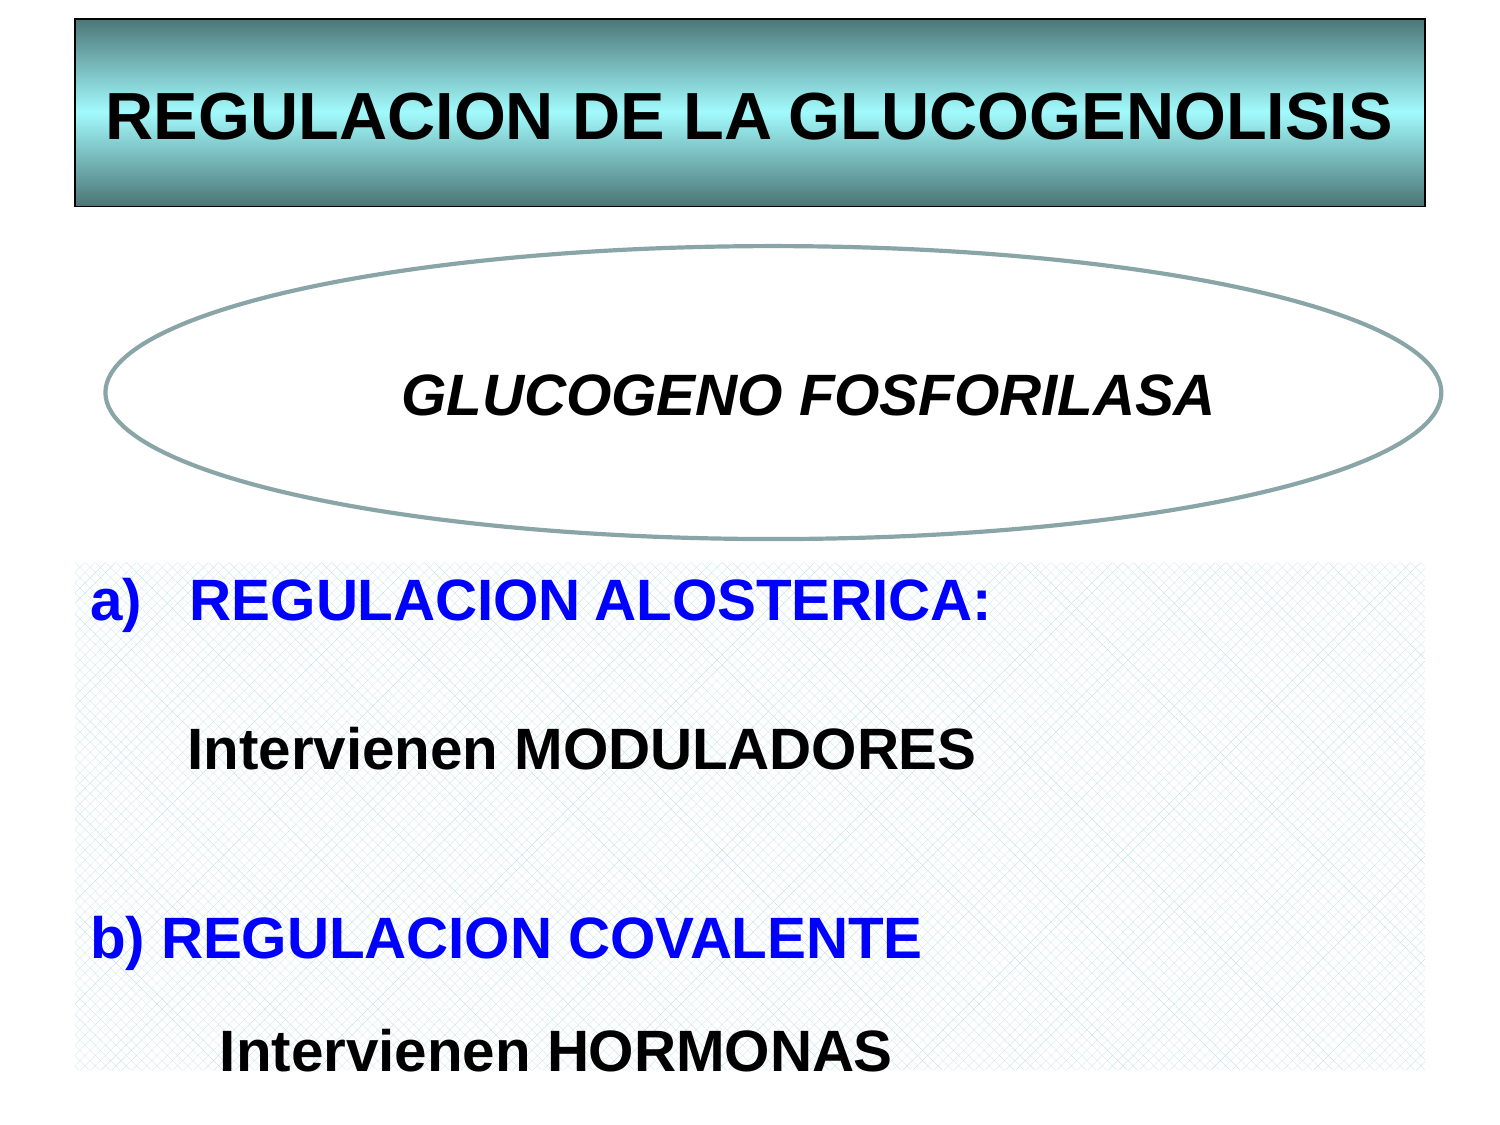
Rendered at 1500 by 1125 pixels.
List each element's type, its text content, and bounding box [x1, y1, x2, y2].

list REGULACION ALOSTERICA: Intervienen MODULADORES b) REGULACION COVALENTE Intervienen HORMONAS [74, 562, 1426, 1071]
text_box ggGLUCOGENO FOSFORILASA [103, 243, 1444, 542]
title REGULACION DE LA GLUCOGENOLISIS [74, 18, 1426, 207]
